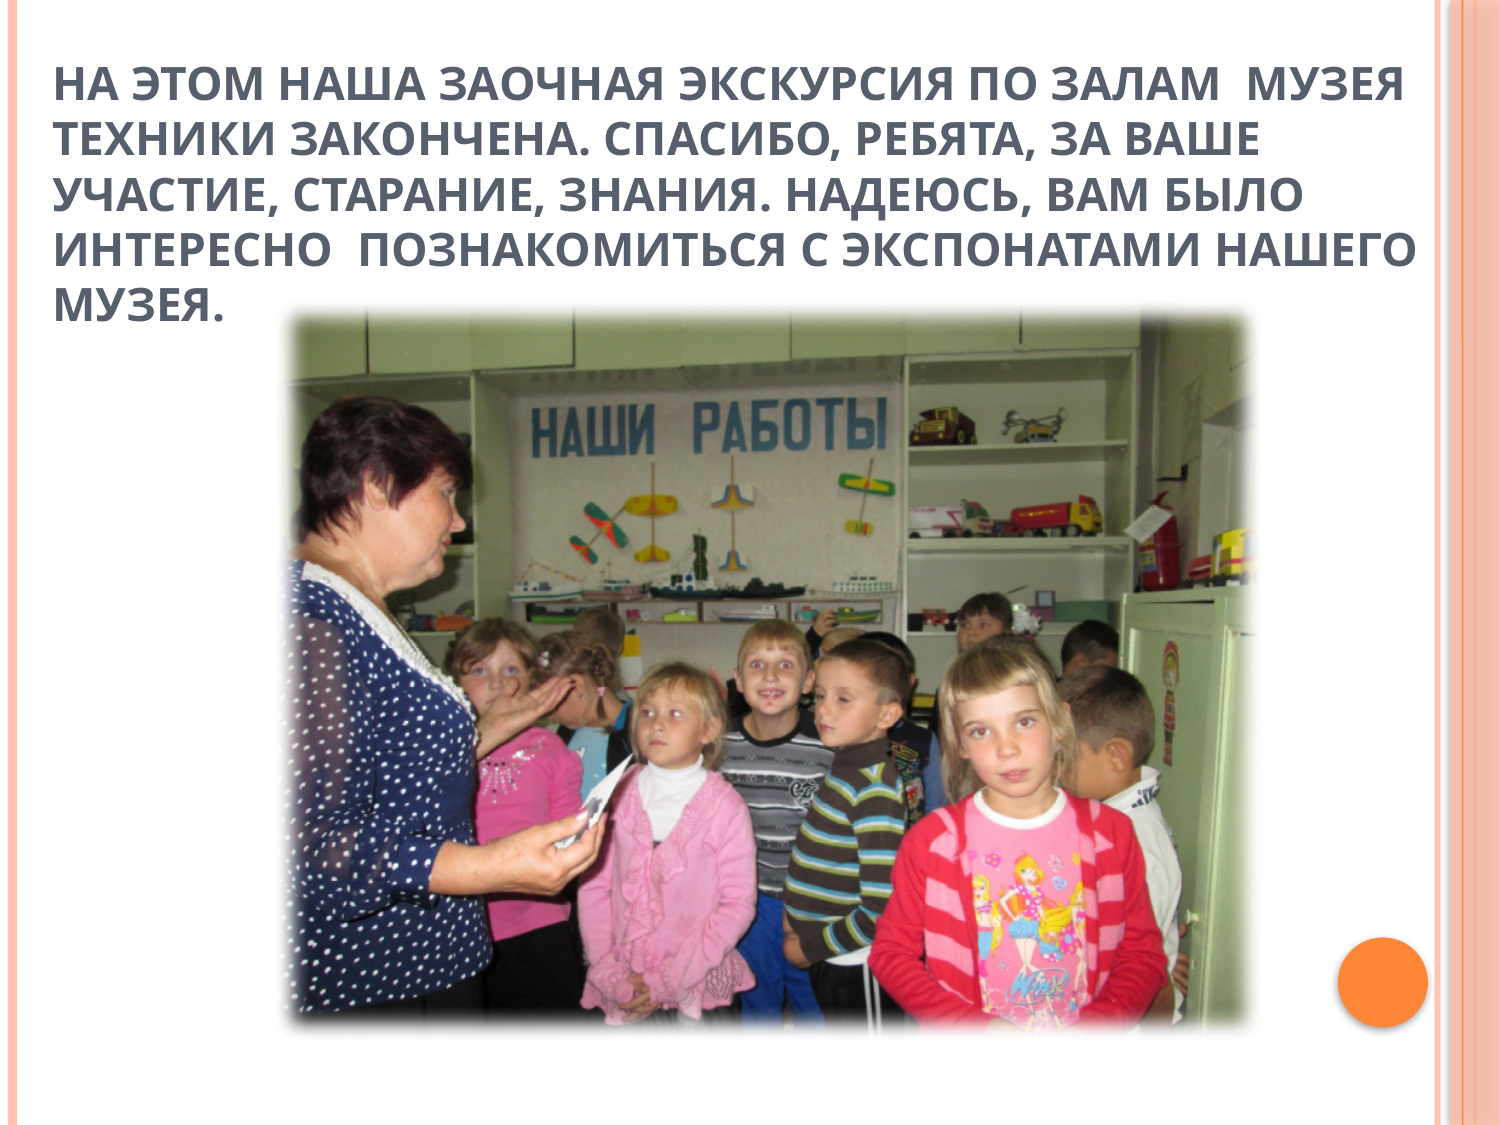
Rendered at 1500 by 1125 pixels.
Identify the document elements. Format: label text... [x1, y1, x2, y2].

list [274, 299, 1263, 1042]
title На этом наша заочная экскурсия по залам музея техники закончена. Спасибо, ребята, за ваше участие, старание, знания. Надеюсь, вам было интересно познакомиться с экспонатами нашего музея. [37, 45, 1500, 400]
